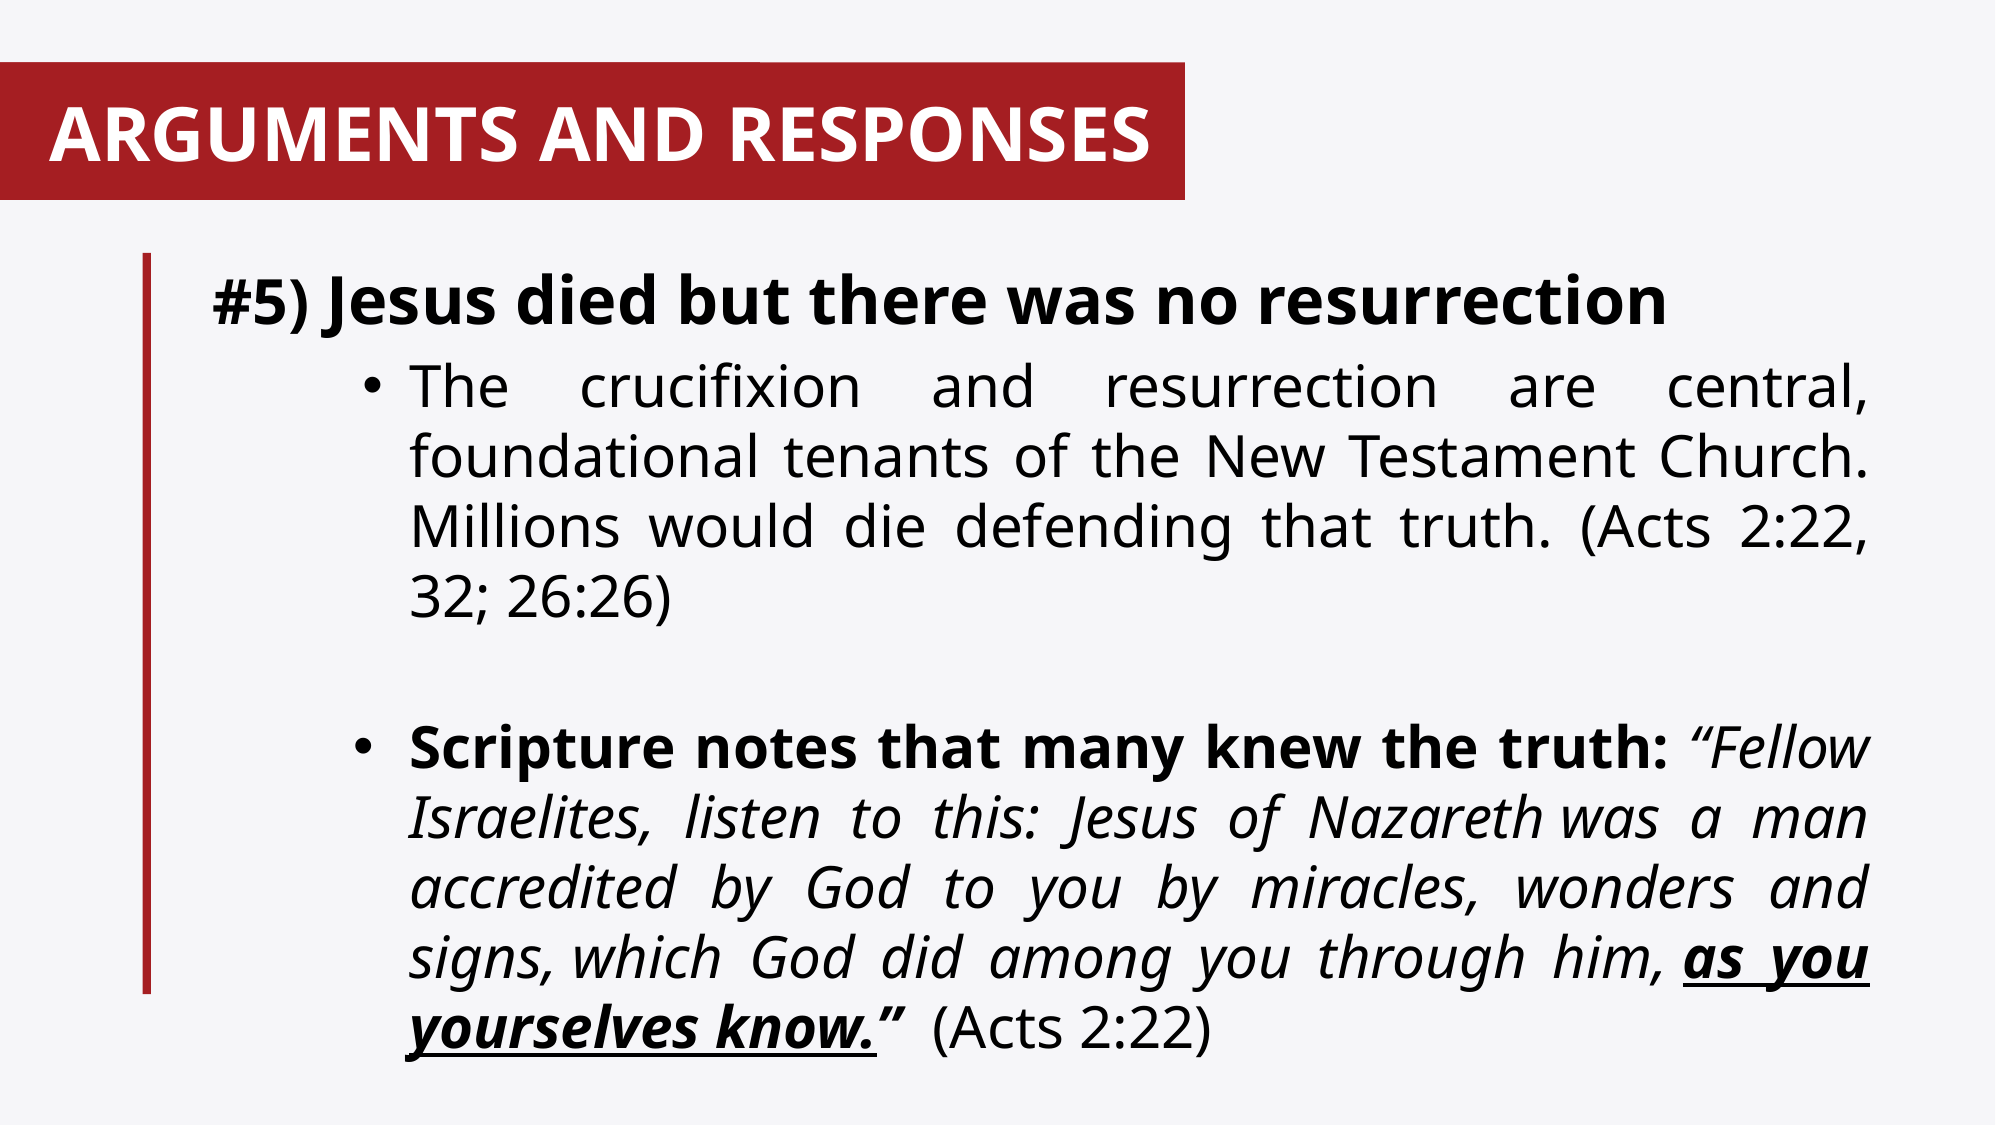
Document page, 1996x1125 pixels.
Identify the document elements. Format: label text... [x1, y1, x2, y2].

subtitle #5) Jesus died but there was no resurrection The crucifixion and resurrection are central, foundational tenants of the New Testament Church. Millions would die defending that truth. (Acts 2:22, 32; 26:26) Scripture notes that many knew the truth: “Fellow Israelites, listen to this: Jesus of Nazareth was a man accredited by God to you by miracles, wonders and signs, which God did among you through him, as you yourselves know.” (Acts 2:22) [197, 249, 1885, 1125]
text_box ARGUMENTS AND RESPONSES [0, 62, 1185, 200]
